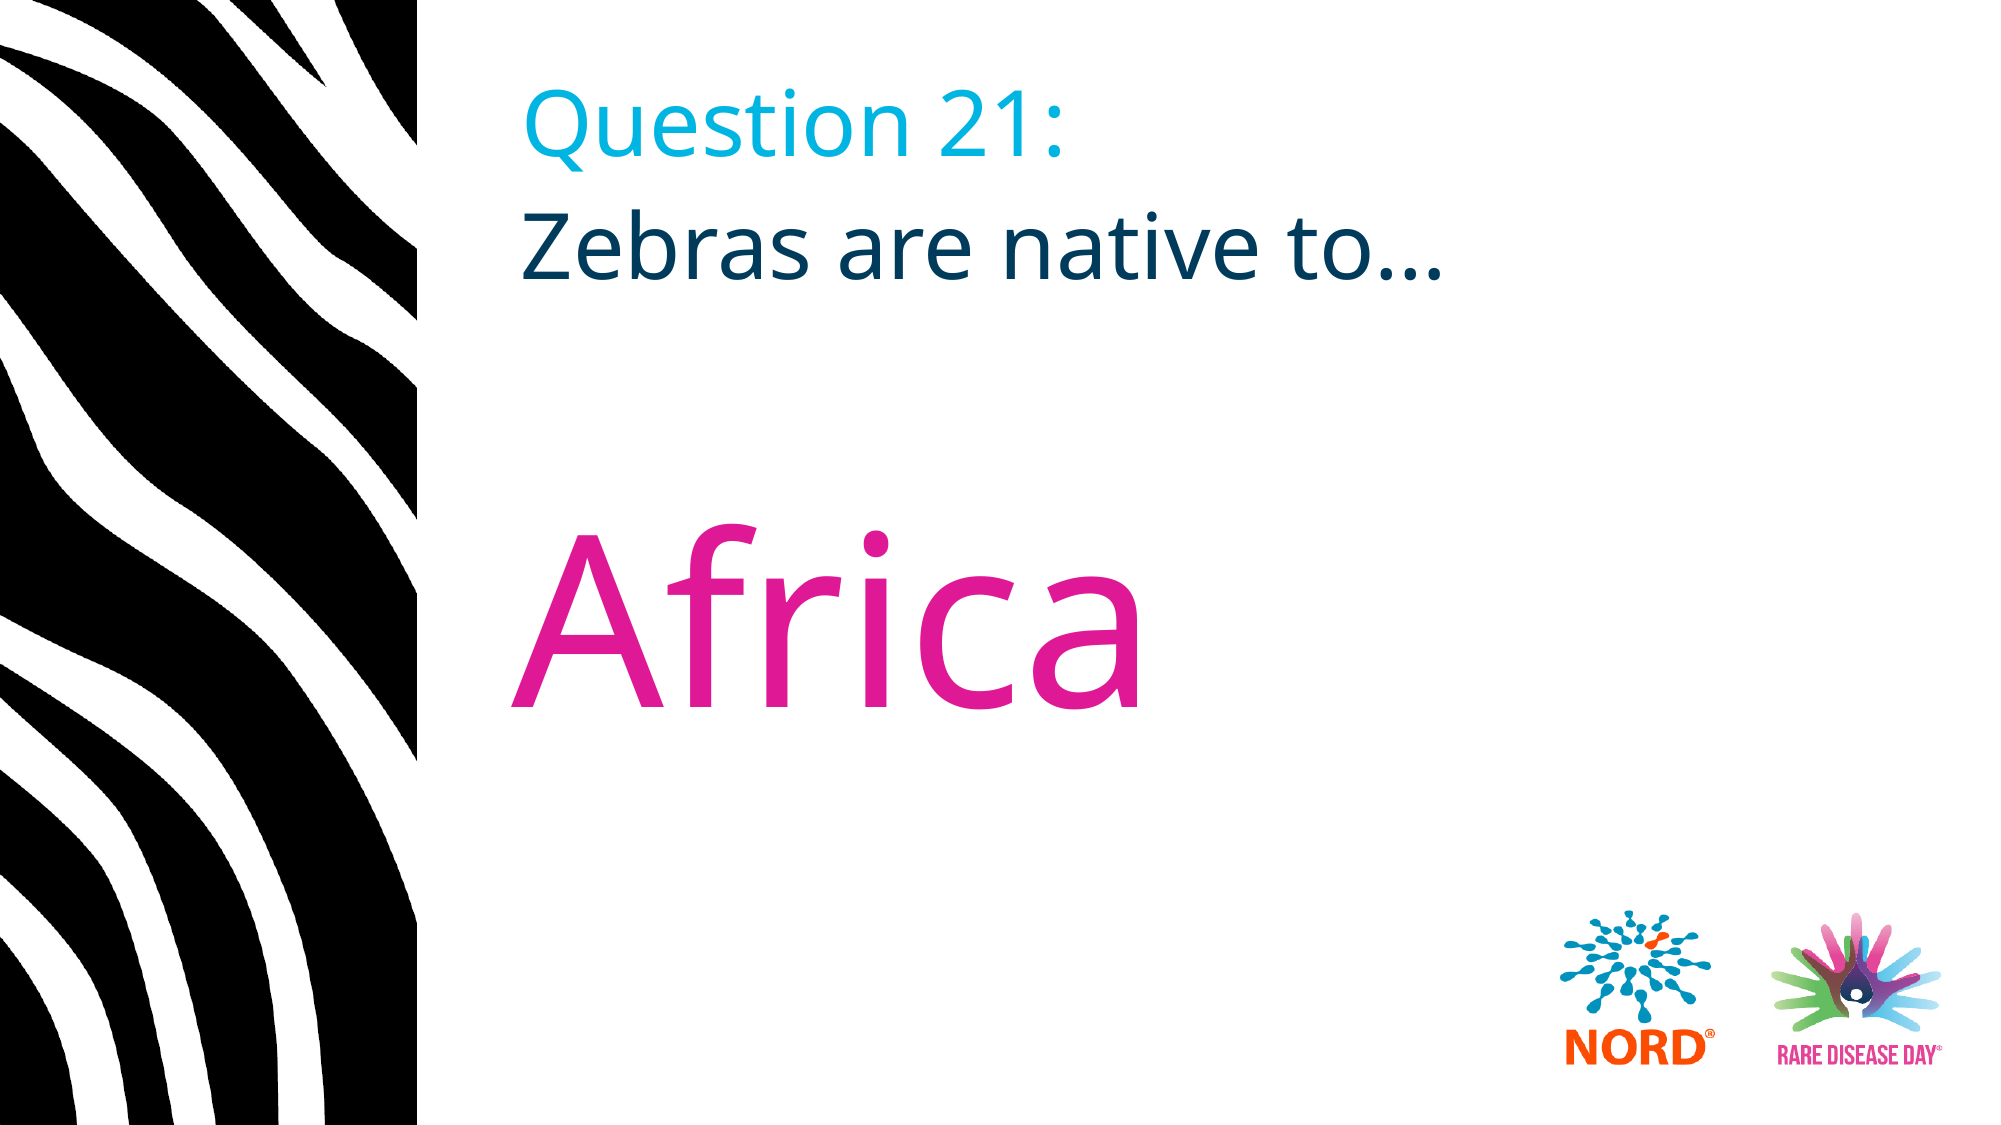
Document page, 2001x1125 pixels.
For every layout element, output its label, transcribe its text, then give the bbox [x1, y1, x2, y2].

picture [0, 0, 2001, 1125]
text_box Zebras are native to… [505, 180, 1900, 305]
title Question 21: [506, 75, 1863, 180]
text_box Africa [496, 512, 1853, 711]
